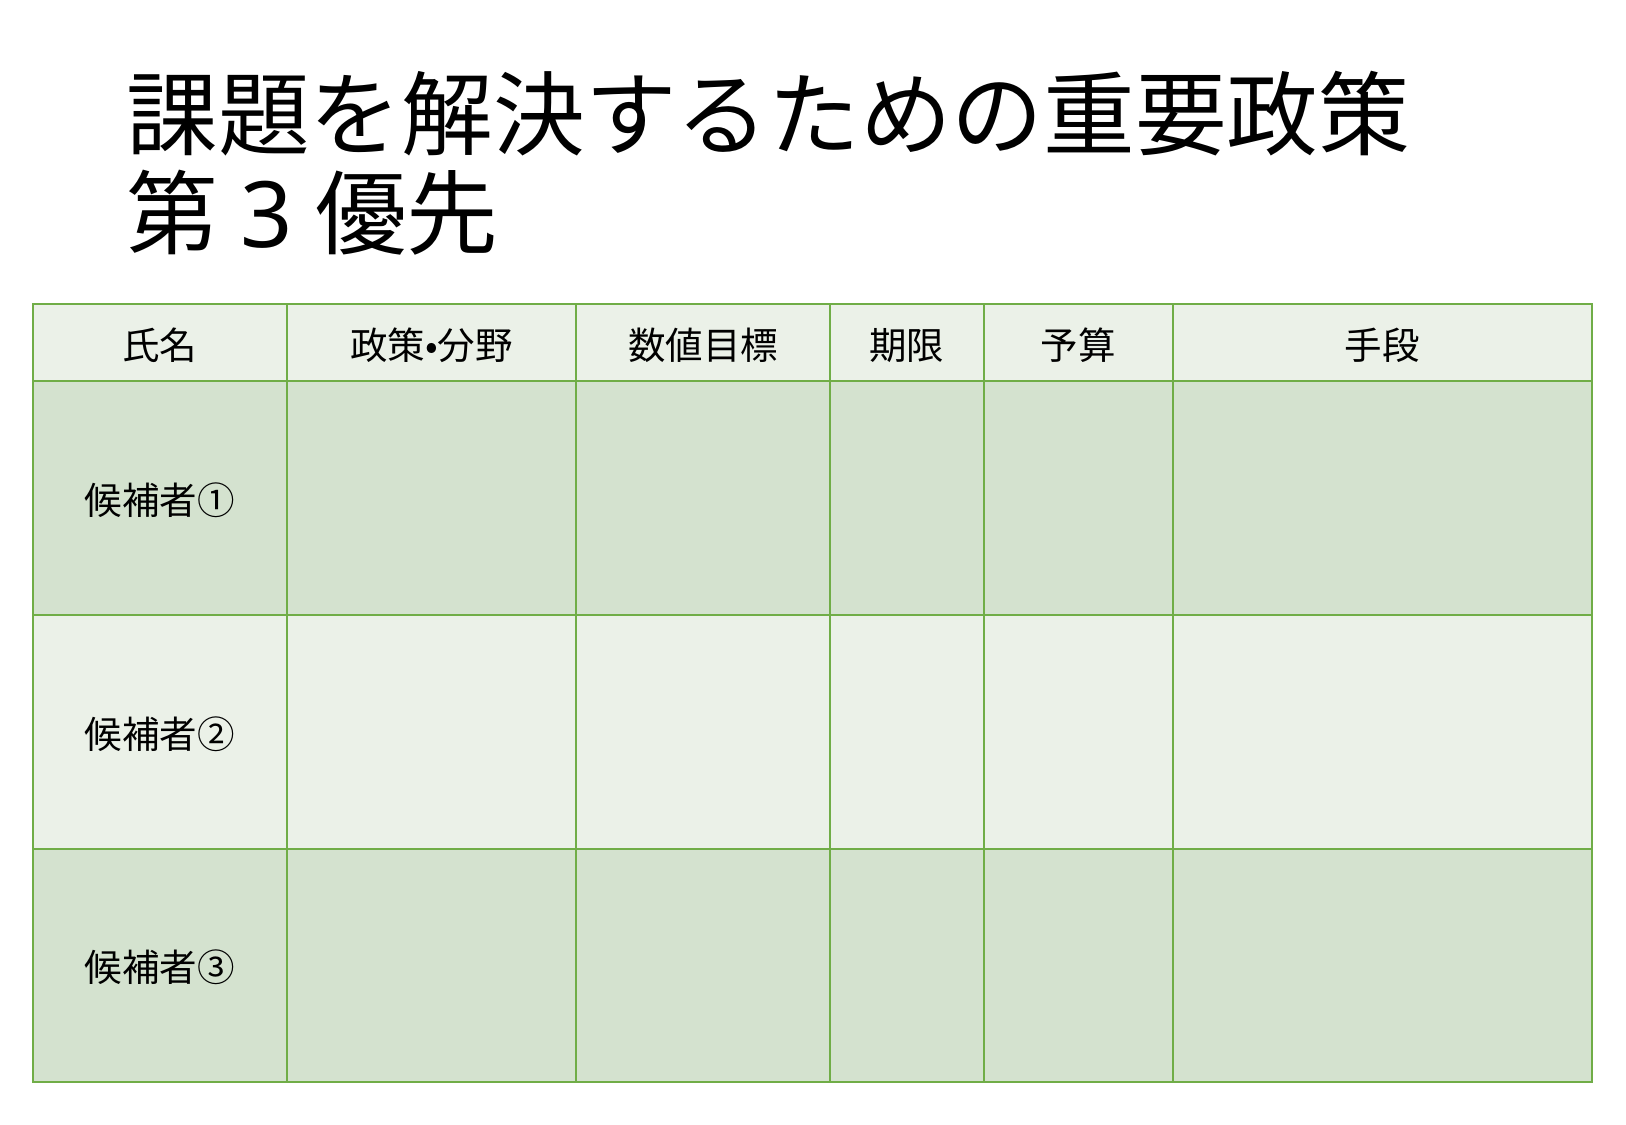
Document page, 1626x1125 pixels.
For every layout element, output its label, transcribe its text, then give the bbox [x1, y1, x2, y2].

table_header 予算 [985, 305, 1172, 380]
table_cell [288, 850, 575, 1081]
table_header 氏名 [34, 305, 286, 380]
table_cell [1174, 382, 1591, 614]
table_cell [577, 616, 829, 848]
table_cell 候補者② [34, 616, 286, 848]
table_cell [1174, 616, 1591, 848]
table_cell [577, 382, 829, 614]
table_cell [985, 850, 1172, 1081]
table_cell [1174, 850, 1591, 1081]
table_cell 候補者① [34, 382, 286, 614]
table_cell 候補者③ [34, 850, 286, 1081]
table_cell [831, 616, 983, 848]
table_cell [985, 382, 1172, 614]
table_cell [577, 850, 829, 1081]
title 課題を解決するための重要政策 第3優先 [111, 59, 1514, 278]
table_cell [831, 382, 983, 614]
table_cell [831, 850, 983, 1081]
table_cell [288, 616, 575, 848]
table_header 期限 [831, 305, 983, 380]
table_header 数値目標 [577, 305, 829, 380]
table_cell [985, 616, 1172, 848]
table_header 手段 [1174, 305, 1591, 380]
table_header 政策・分野 [288, 305, 575, 380]
table_cell [288, 382, 575, 614]
